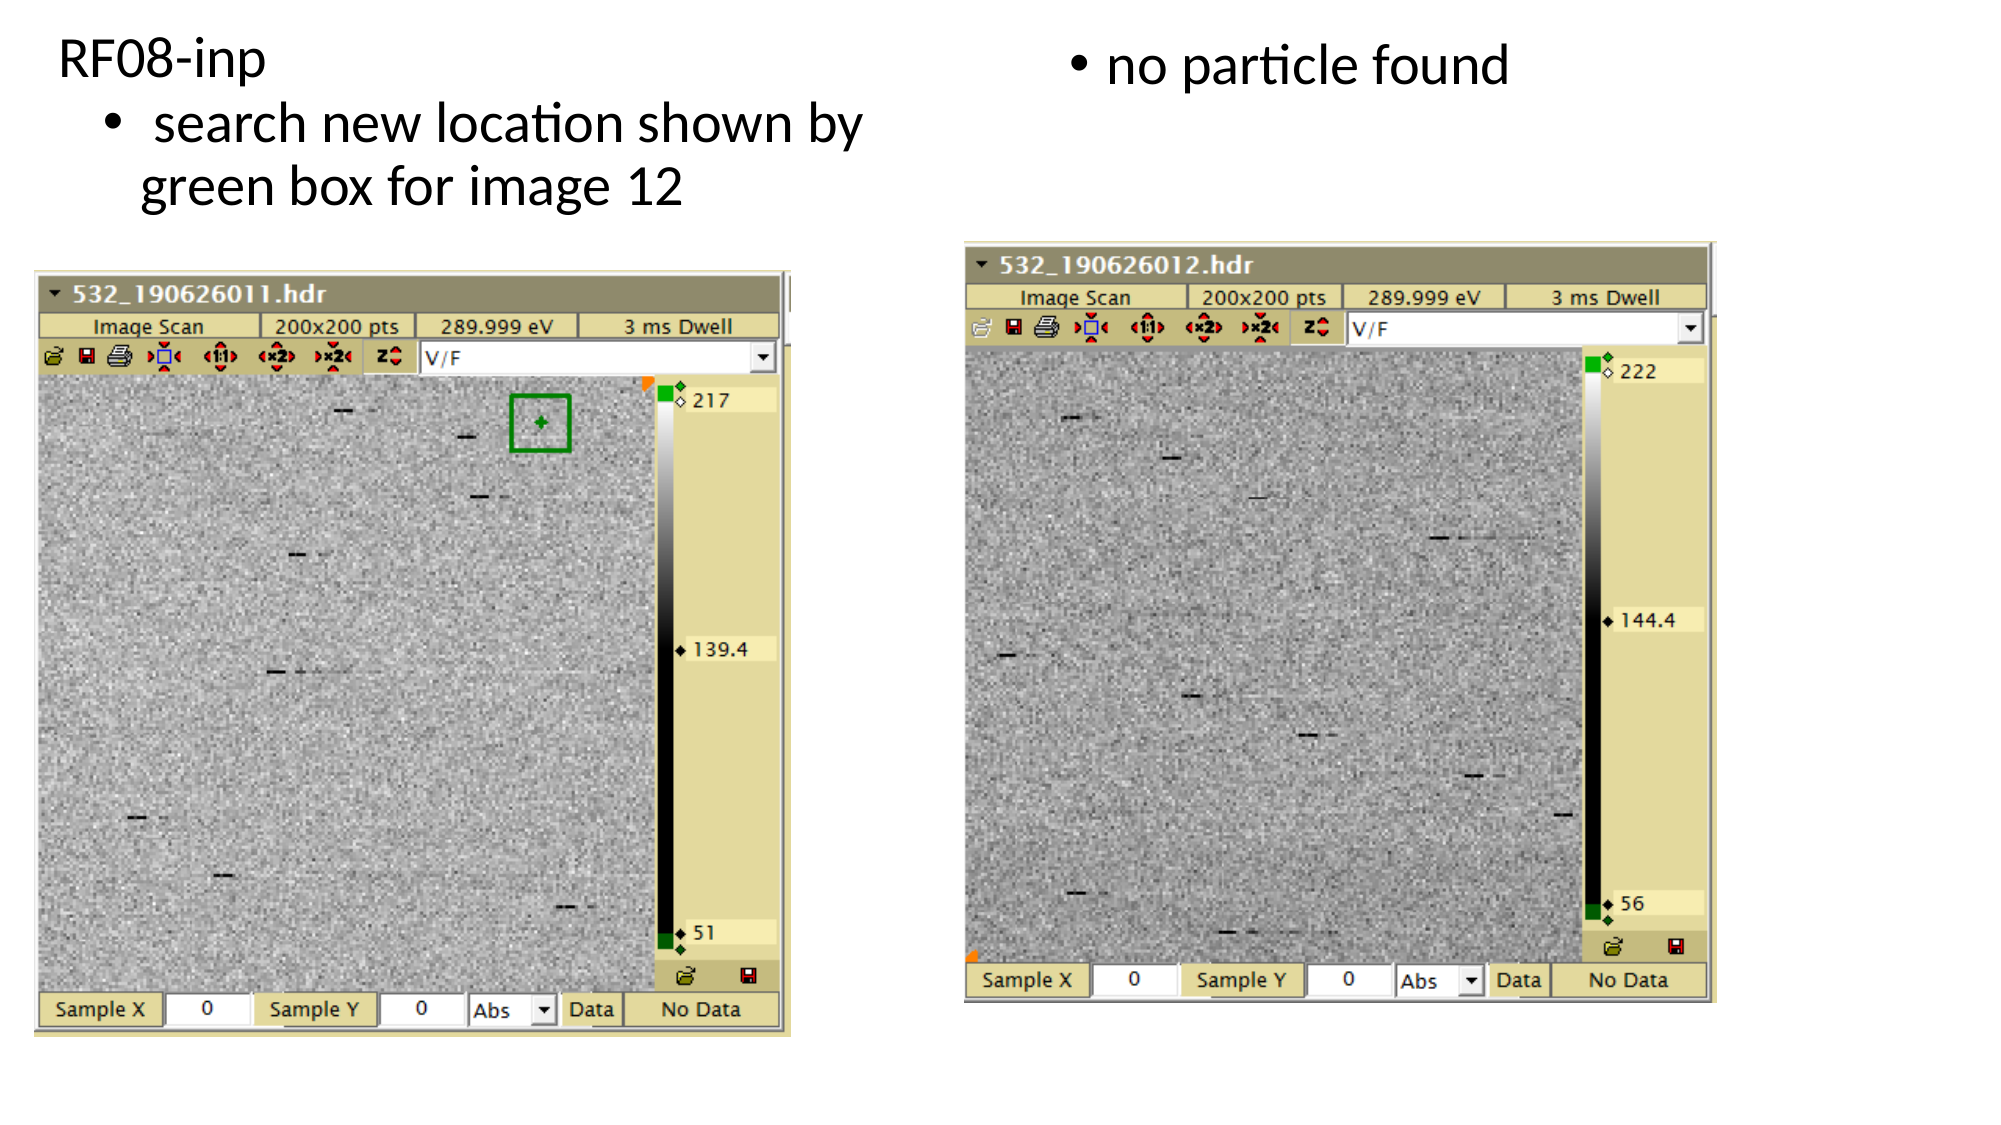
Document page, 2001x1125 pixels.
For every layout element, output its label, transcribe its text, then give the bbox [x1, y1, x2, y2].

text_box RF08-inp [43, 19, 310, 128]
picture [34, 270, 791, 1037]
list search new location shown by green box for image 12 [87, 84, 888, 342]
picture [964, 241, 1717, 1003]
text_box no particle found [1054, 26, 1854, 284]
